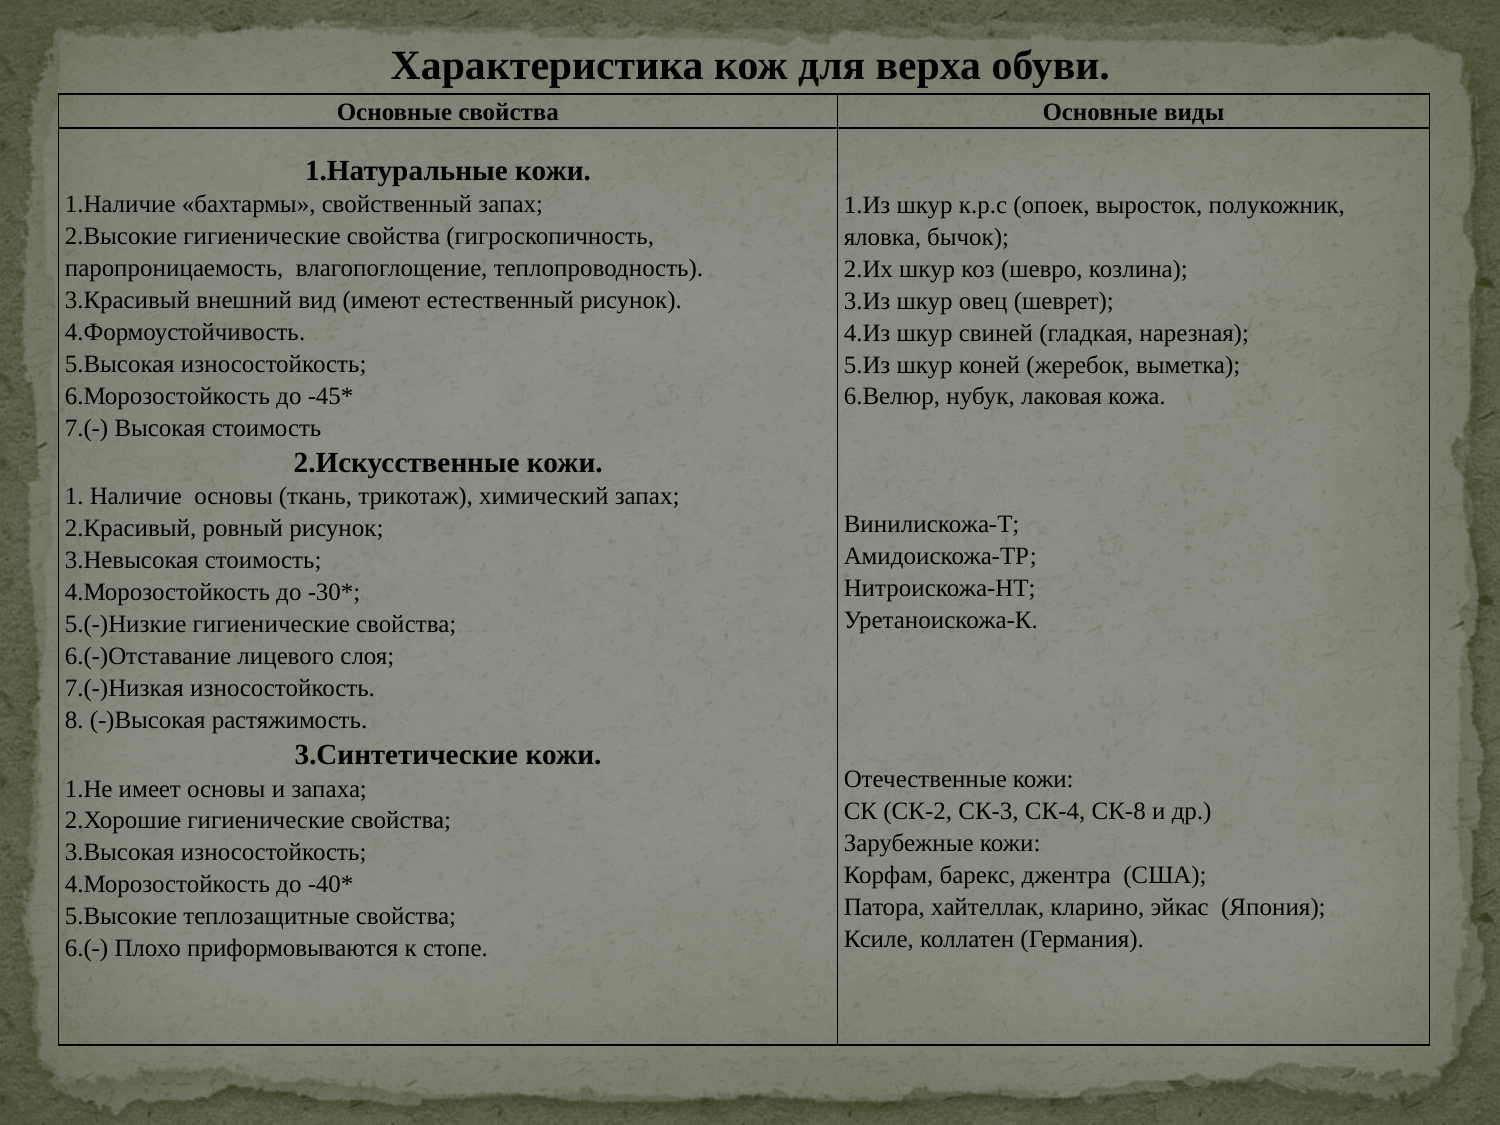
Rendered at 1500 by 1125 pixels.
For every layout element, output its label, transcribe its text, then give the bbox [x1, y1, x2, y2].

text_box Характеристика кож для верха обуви. [375, 30, 1126, 96]
table_header Основные свойства [59, 95, 837, 127]
table_cell 1.Натуральные кожи. 1.Наличие «бахтармы», свойственный запах; 2.Высокие гигиенические свойства (гигроскопичность, паропроницаемость, влагопоглощение, теплопроводность). 3.Красивый внешний вид (имеют естественный рисунок). 4.Формоустойчивость. 5.Высокая износостойкость; 6.Морозостойкость до -45* 7.(-) Высокая стоимость 2.Искусственные кожи. 1. Наличие основы (ткань, трикотаж), химический запах; 2.Красивый, ровный рисунок; 3.Невысокая стоимость; 4.Морозостойкость до -30*; 5.(-)Низкие гигиенические свойства; 6.(-)Отставание лицевого слоя; 7.(-)Низкая износостойкость. 8. (-)Высокая растяжимость. 3.Синтетические кожи. 1.Не имеет основы и запаха; 2.Хорошие гигиенические свойства; 3.Высокая износостойкость; 4.Морозостойкость до -40* 5.Высокие теплозащитные свойства; 6.(-) Плохо приформовываются к стопе. [59, 129, 837, 1044]
table_header Основные виды [838, 95, 1429, 127]
table_cell 1.Из шкур к.р.с (опоек, выросток, полукожник, яловка, бычок); 2.Их шкур коз (шевро, козлина); 3.Из шкур овец (шеврет); 4.Из шкур свиней (гладкая, нарезная); 5.Из шкур коней (жеребок, выметка); 6.Велюр, нубук, лаковая кожа. Винилискожа-Т; Амидоискожа-ТР; Нитроискожа-НТ; Уретаноискожа-К. Отечественные кожи: СК (СК-2, СК-3, СК-4, СК-8 и др.) Зарубежные кожи: Корфам, барекс, джентра (США); Патора, хайтеллак, кларино, эйкас (Япония); Ксиле, коллатен (Германия). [838, 129, 1429, 1044]
